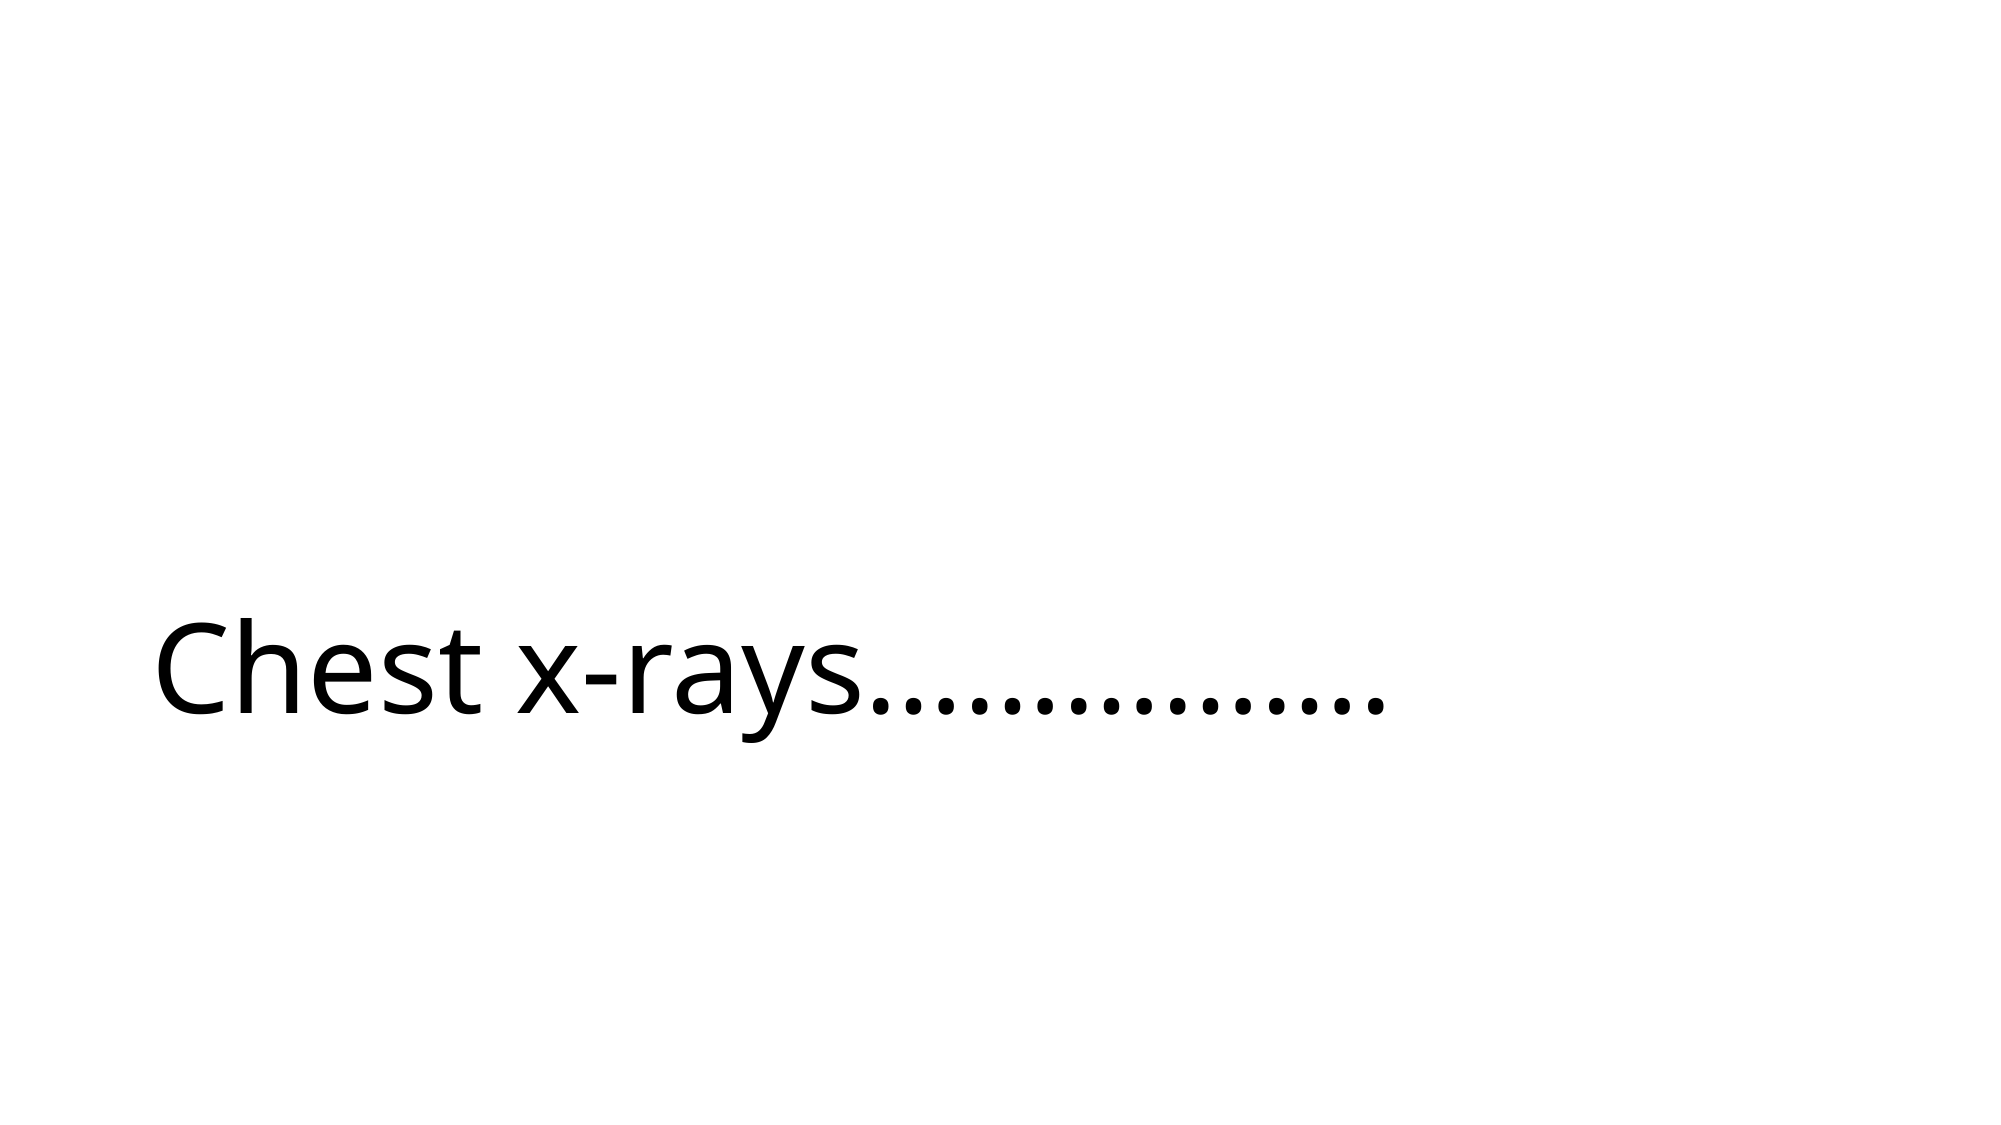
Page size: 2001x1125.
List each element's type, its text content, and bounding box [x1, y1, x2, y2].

title Chest x-rays……………. [136, 280, 1862, 749]
